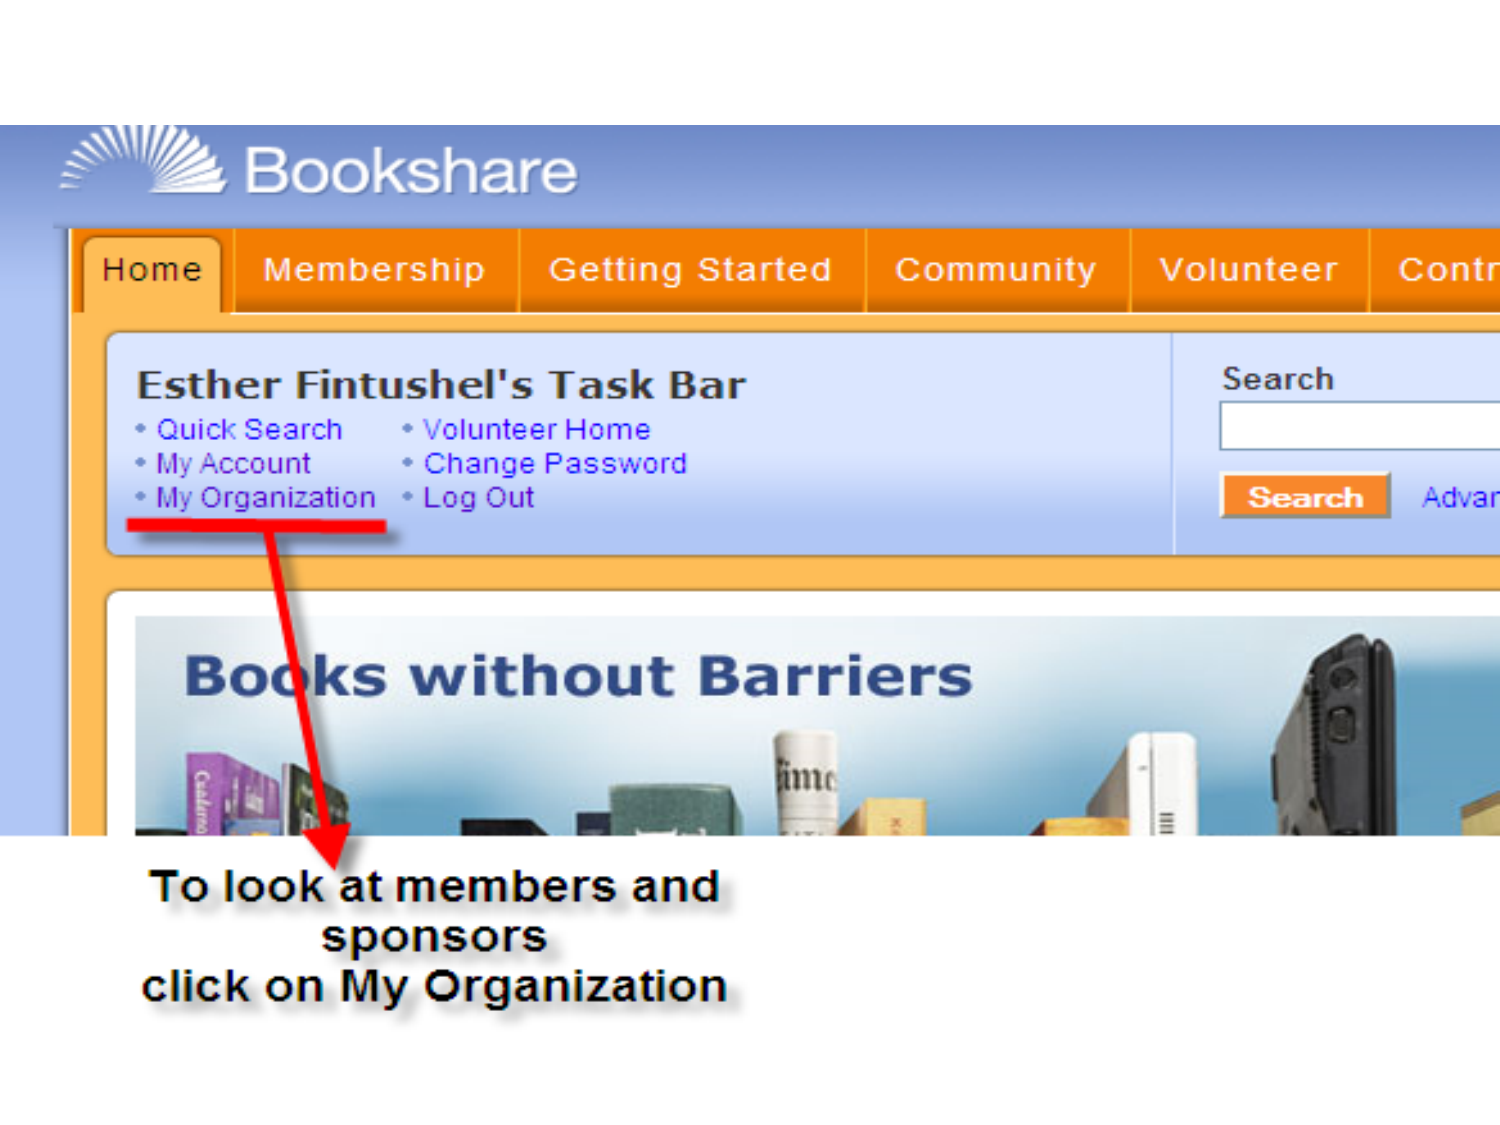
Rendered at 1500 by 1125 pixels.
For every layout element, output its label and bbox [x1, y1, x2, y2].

picture [0, 125, 1500, 1088]
